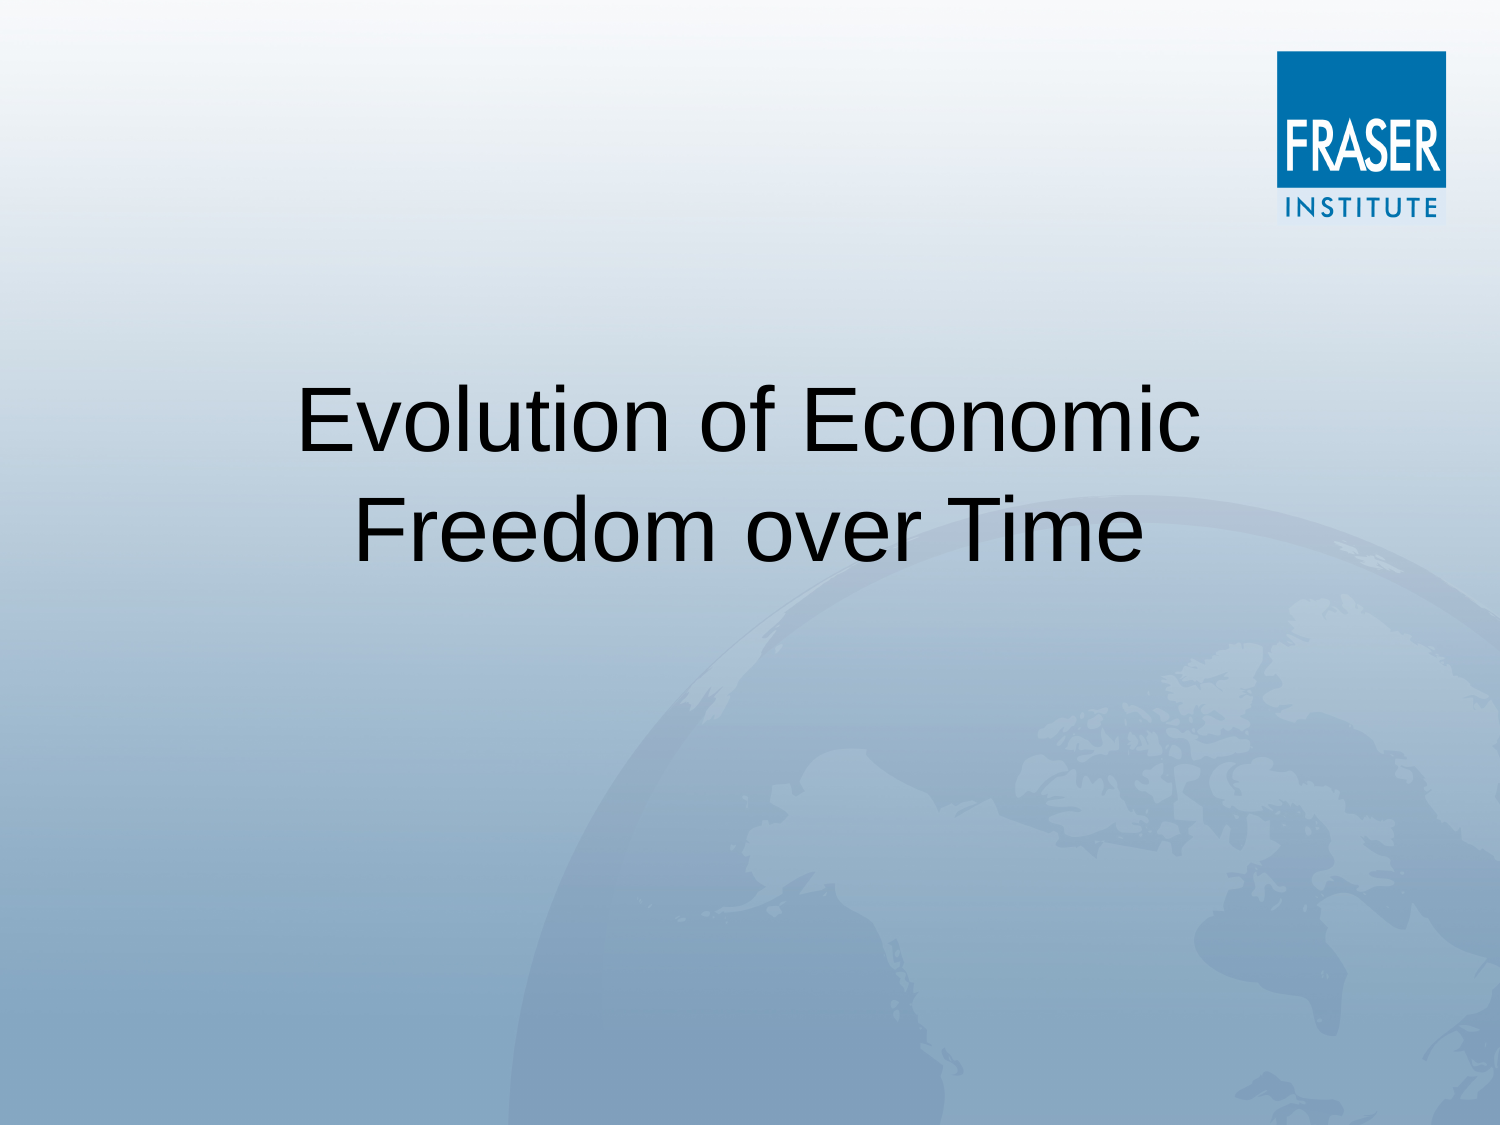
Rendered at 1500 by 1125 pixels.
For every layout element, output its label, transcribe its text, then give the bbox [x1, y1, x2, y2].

picture [0, 0, 1500, 1125]
title Evolution of Economic Freedom over Time [112, 349, 1388, 591]
